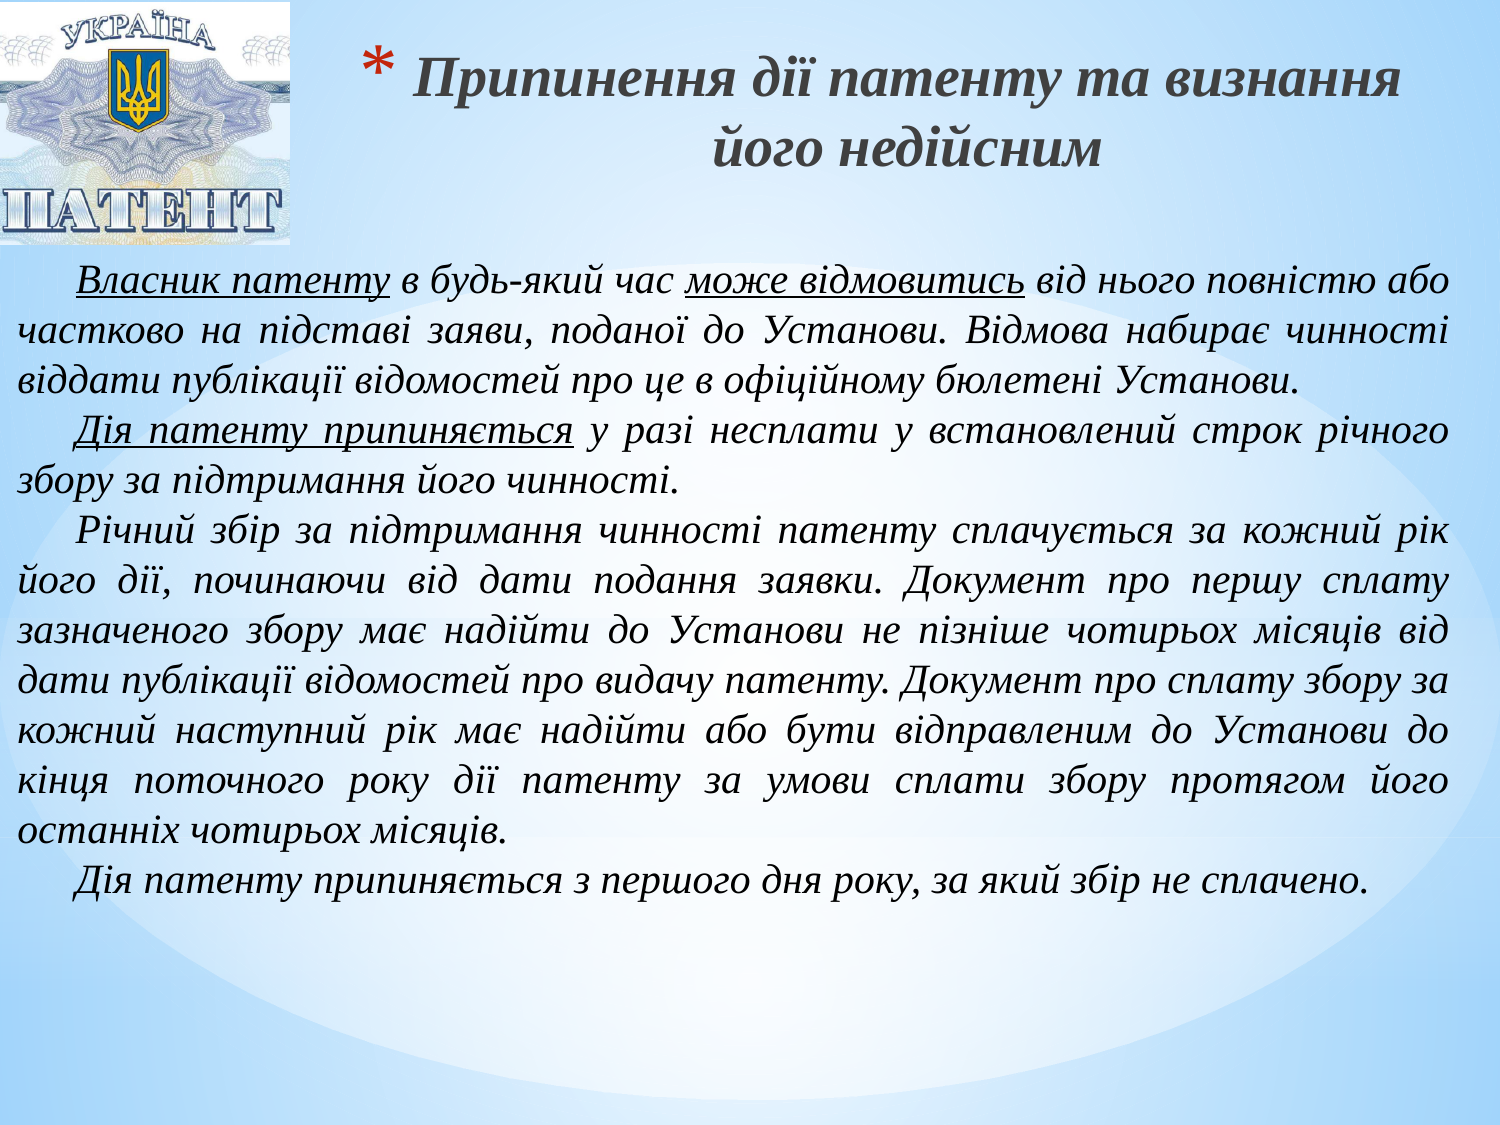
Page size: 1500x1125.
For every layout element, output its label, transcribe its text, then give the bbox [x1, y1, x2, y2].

picture [0, 2, 290, 245]
text_box Власник патенту в будь-який час може відмовитись від нього повністю або частково на підставі заяви, поданої до Установи. Відмова набирає чинності віддати публікації відомостей про це в офіційному бюлетені Установи. Дія патенту припиняється у разі несплати у встановлений строк річного збору за підтримання його чинності. Річний збір за підтримання чинності патенту сплачується за кожний рік його дії, починаючи від дати подання заявки. Документ про першу сплату зазначеного збору має надійти до Установи не пізніше чотирьох місяців від дати публікації відомостей про видачу патенту. Документ про сплату збору за кожний наступний рік має надійти або бути відправленим до Установи до кінця поточного року дії патенту за умови сплати збору протягом його останніх чотирьох місяців. Дія патенту припиняється з першого дня року, за який збір не сплачено. [2, 244, 1465, 910]
text_box Припинення дії патенту та визнання його недійсним [295, 30, 1480, 171]
